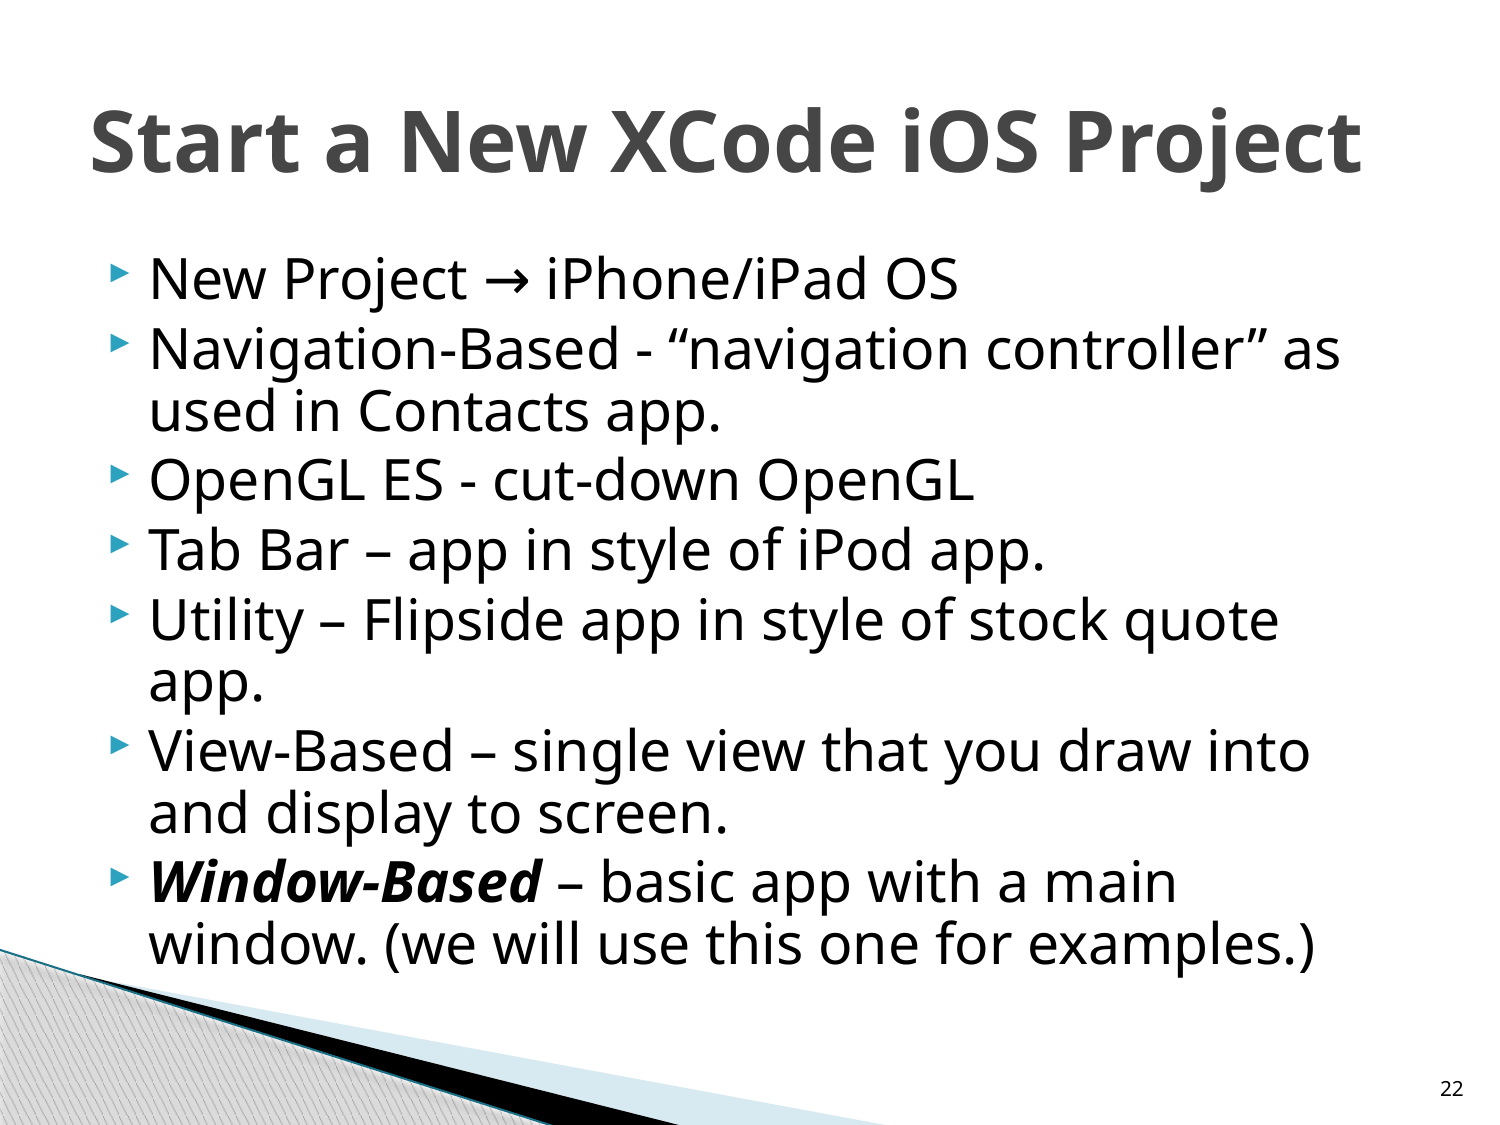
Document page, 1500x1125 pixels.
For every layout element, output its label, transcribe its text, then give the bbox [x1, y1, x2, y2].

slide_number 22 [1418, 1051, 1479, 1112]
list New Project → iPhone/iPad OS Navigation-Based - “navigation controller” as used in Contacts app. OpenGL ES - cut-down OpenGL Tab Bar – app in style of iPod app. Utility – Flipside app in style of stock quote app. View-Based – single view that you draw into and display to screen. Window-Based – basic app with a main window. (we will use this one for examples.) [75, 243, 1425, 986]
title Start a New XCode iOS Project [75, 45, 1425, 233]
